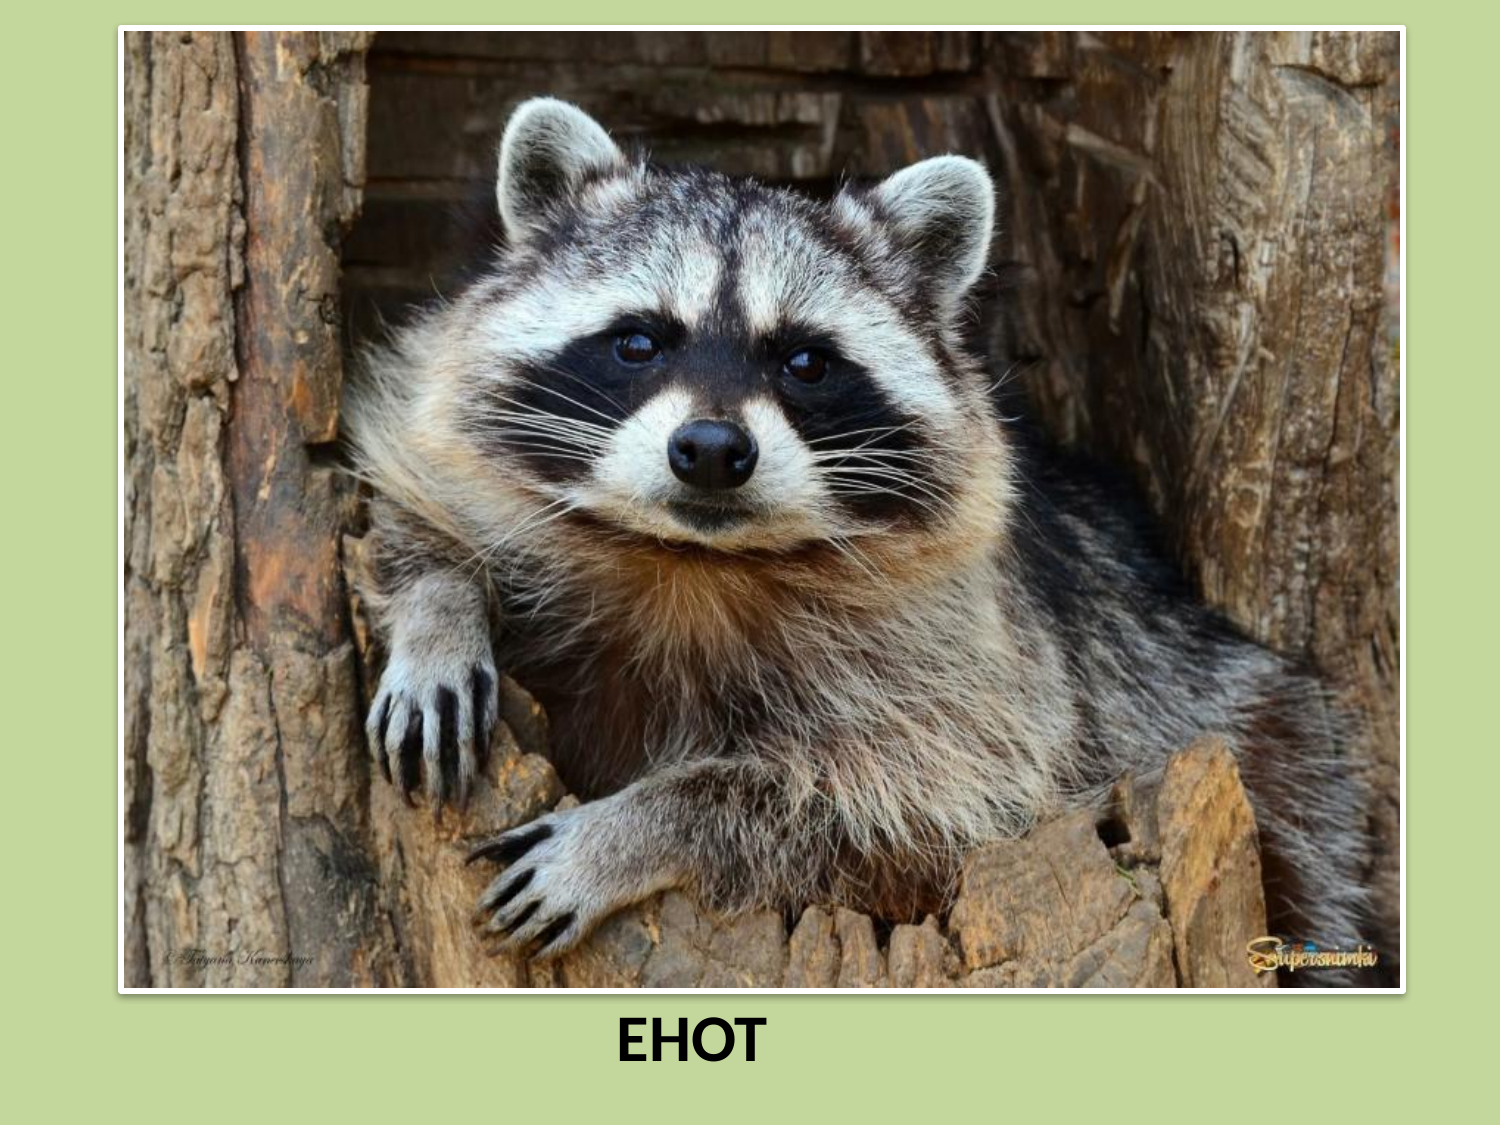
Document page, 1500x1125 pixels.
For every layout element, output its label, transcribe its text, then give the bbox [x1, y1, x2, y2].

picture [123, 30, 1400, 988]
text_box ЕНОТ [601, 996, 783, 1083]
